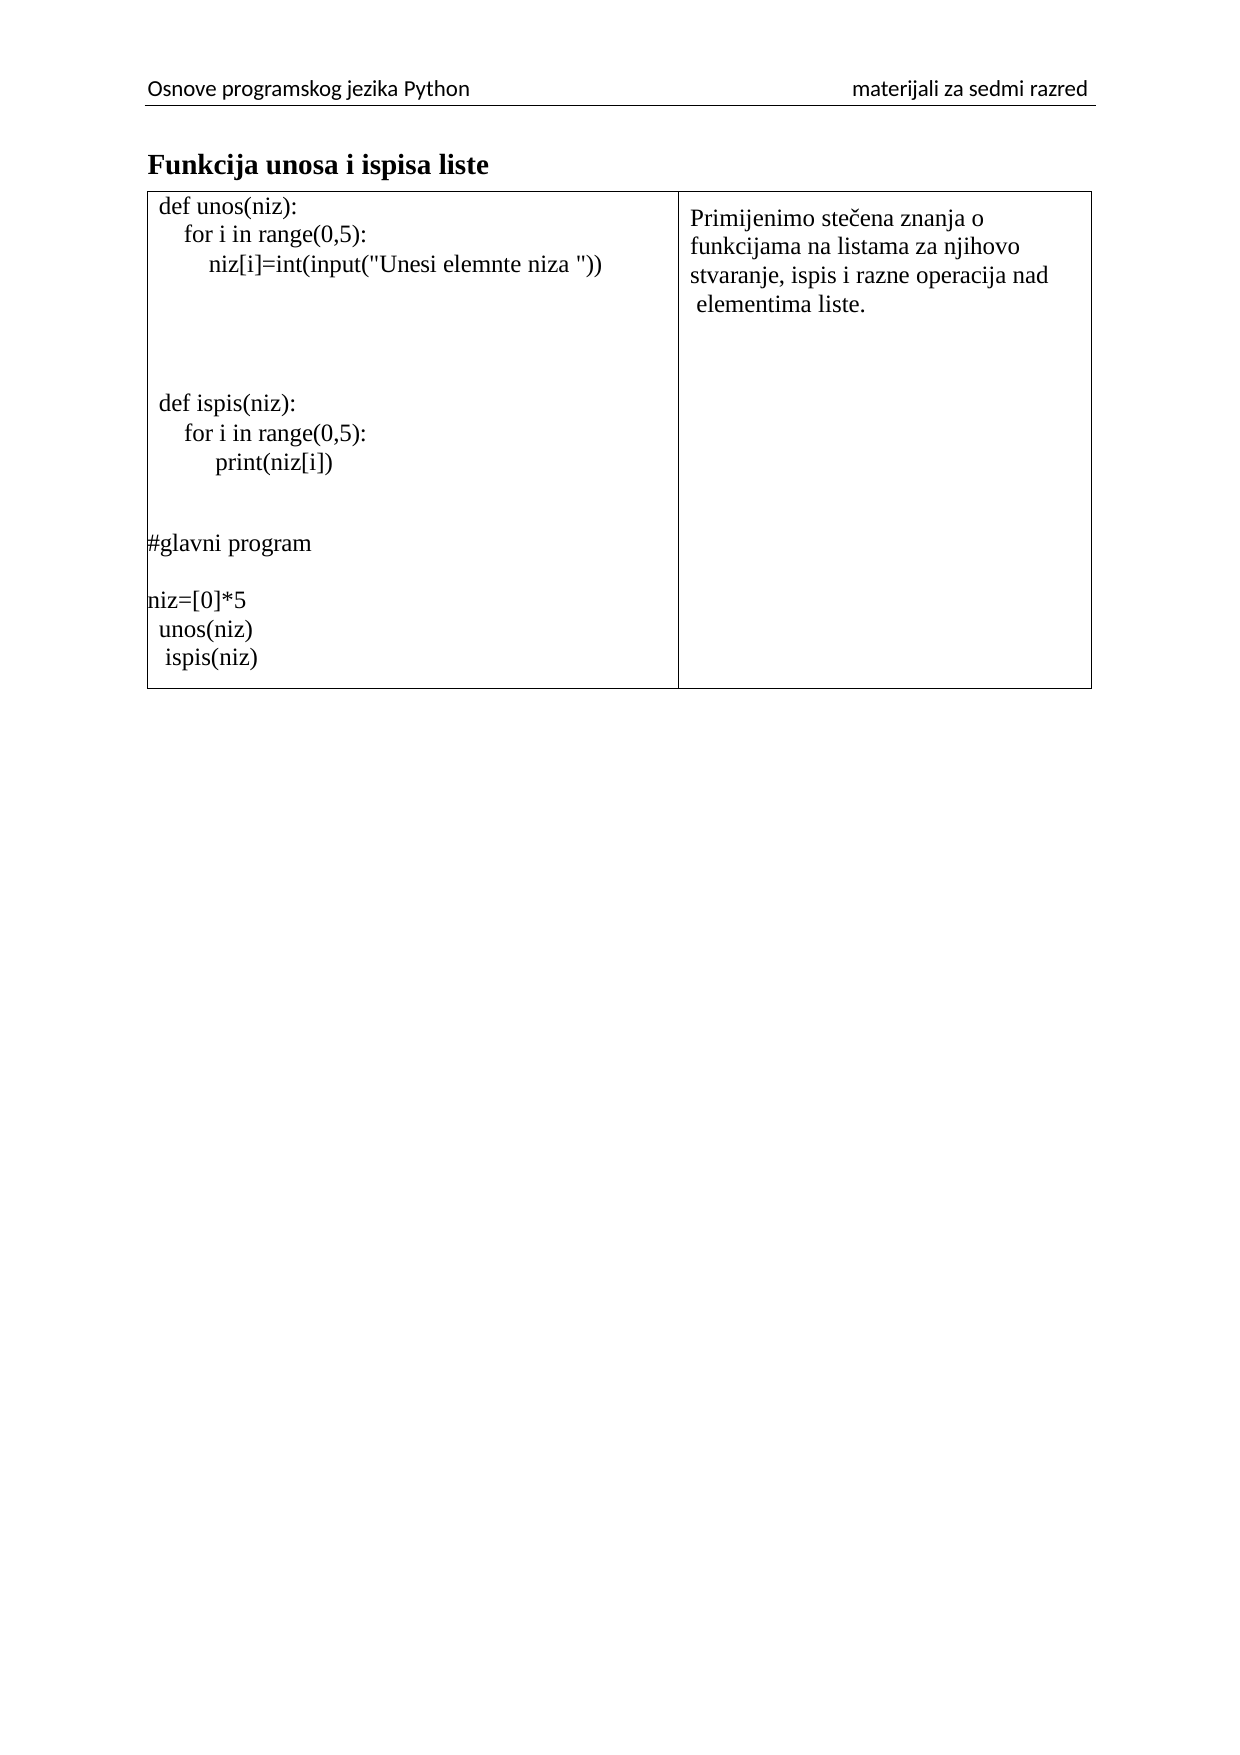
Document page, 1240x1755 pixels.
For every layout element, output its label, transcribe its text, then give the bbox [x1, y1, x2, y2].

table_header Primijenimo stečena znanja o funkcijama na listama za njihovo stvaranje, ispis i razne operacija nad elementima liste. [679, 192, 1091, 688]
text_box Funkcija unosa i ispisa liste [145, 143, 492, 181]
table_header def unos(niz): for i in range(0,5): niz[i]=int(input("Unesi elemnte niza ")) def ispis(niz): for i in range(0,5): print(niz[i]) #glavni program niz=[0]*5 unos(niz) ispis(niz) [148, 192, 678, 688]
text_box Osnove programskog jezika Python [145, 71, 477, 102]
text_box materijali za sedmi razred [850, 71, 1095, 102]
